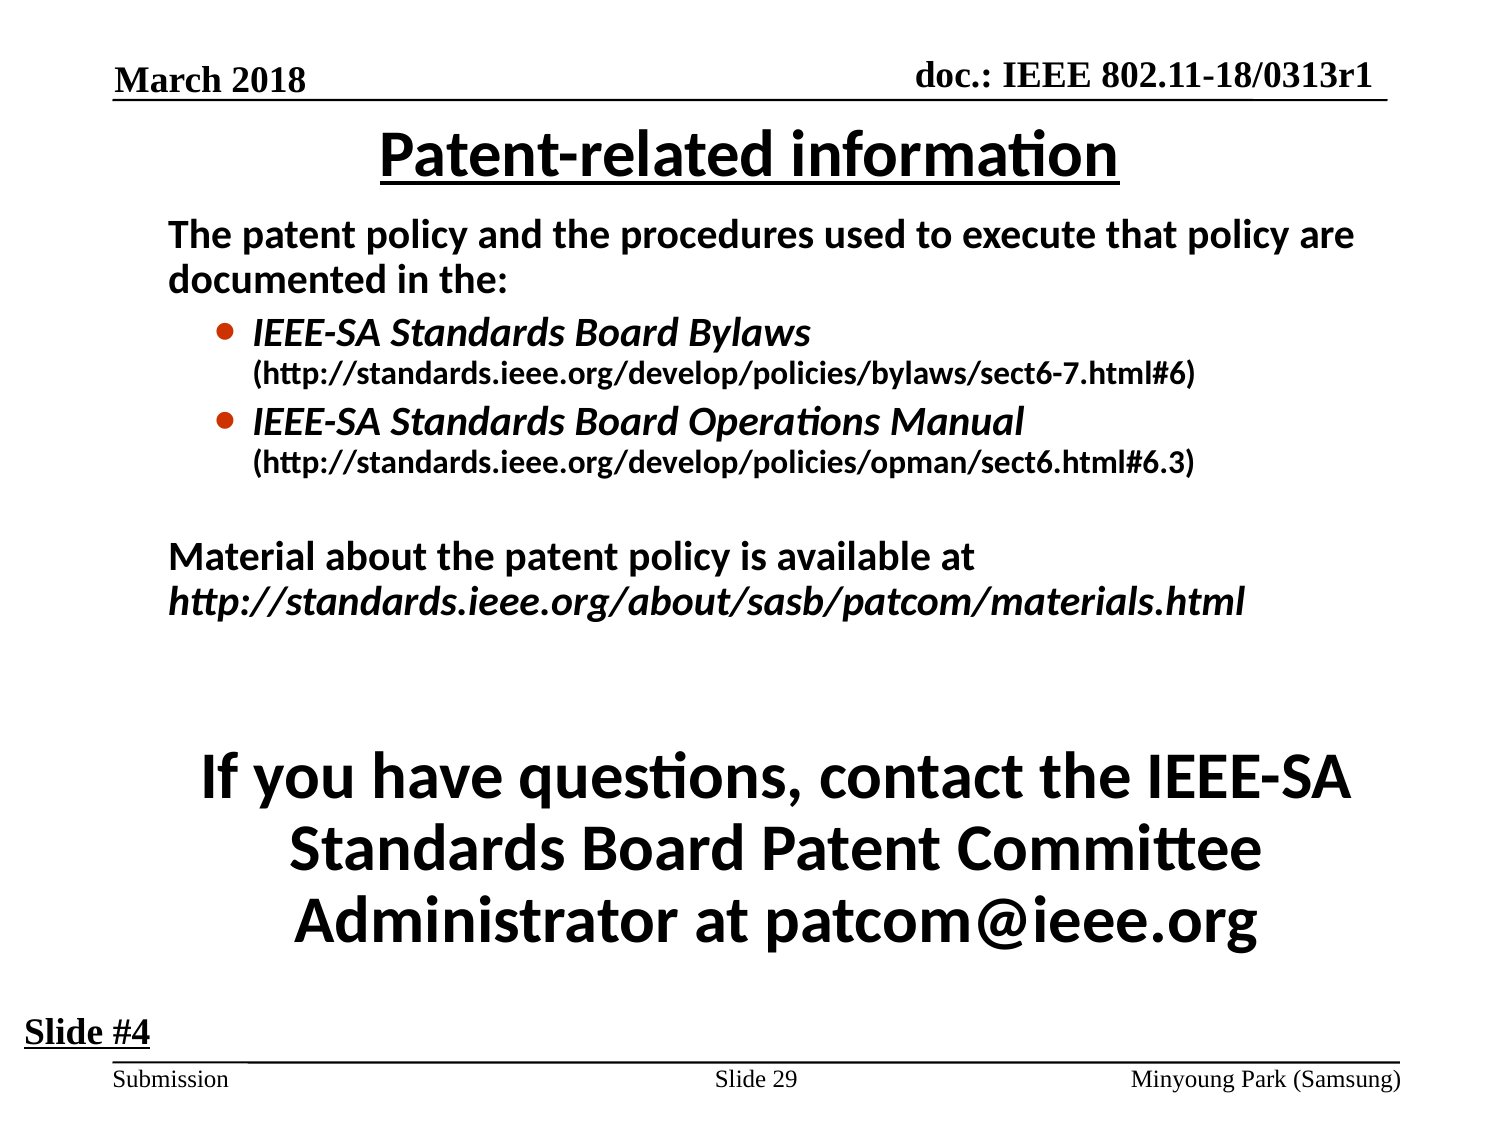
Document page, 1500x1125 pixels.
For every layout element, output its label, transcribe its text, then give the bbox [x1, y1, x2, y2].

slide_number Slide 29 [712, 1061, 800, 1093]
text_box The patent policy and the procedures used to execute that policy are documented in the: IEEE-SA Standards Board Bylaws (http://standards.ieee.org/develop/policies/bylaws/sect6-7.html#6) IEEE-SA Standards Board Operations Manual (http://standards.ieee.org/develop/policies/opman/sect6.html#6.3) Material about the patent policy is available at http://standards.ieee.org/about/sasb/patcom/materials.html If you have questions, contact the IEEE-SA Standards Board Patent Committee Administrator at patcom@ieee.org [49, 187, 1400, 1025]
title Patent-related information [112, 163, 1388, 187]
footer Minyoung Park (Samsung) [949, 1061, 1402, 1093]
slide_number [114, 54, 335, 101]
text_box Slide #4 [9, 999, 166, 1060]
text_box [87, 37, 1438, 163]
